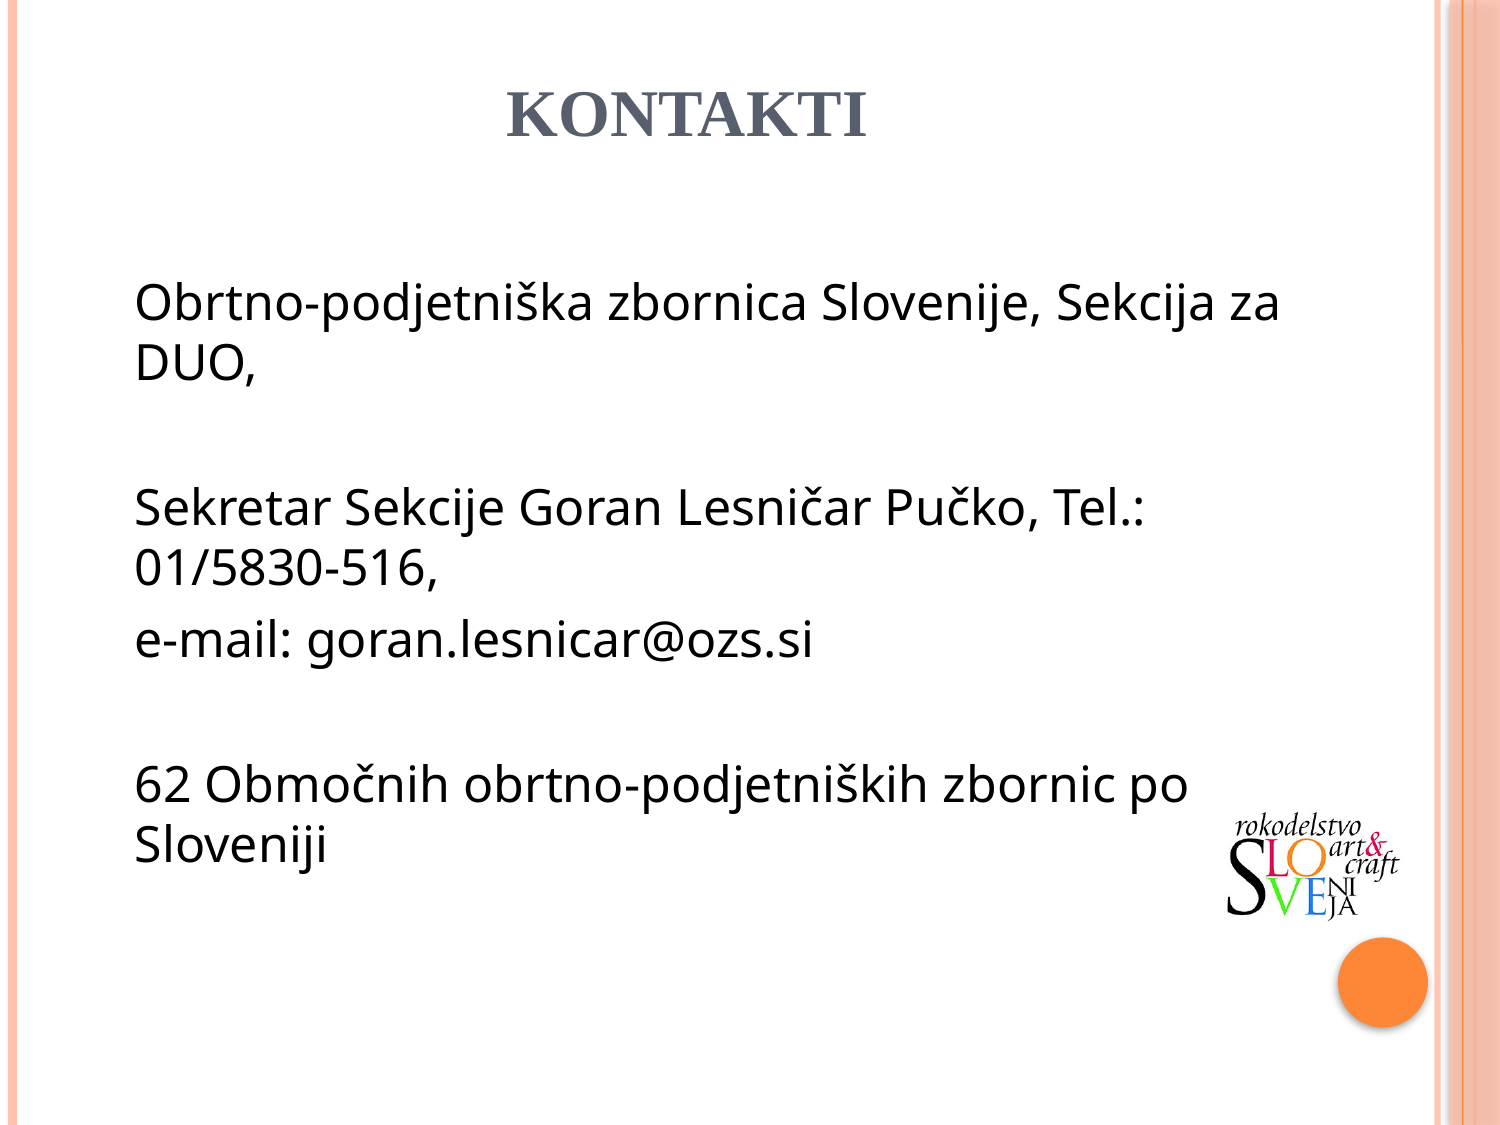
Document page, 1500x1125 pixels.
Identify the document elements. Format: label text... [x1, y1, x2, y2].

picture [1210, 798, 1416, 934]
title Kontakti [75, 45, 1300, 233]
list Obrtno-podjetniška zbornica Slovenije, Sekcija za DUO, Sekretar Sekcije Goran Lesničar Pučko, Tel.: 01/5830-516, e-mail: goran.lesnicar@ozs.si 62 Območnih obrtno-podjetniških zbornic po Sloveniji [75, 262, 1300, 1062]
